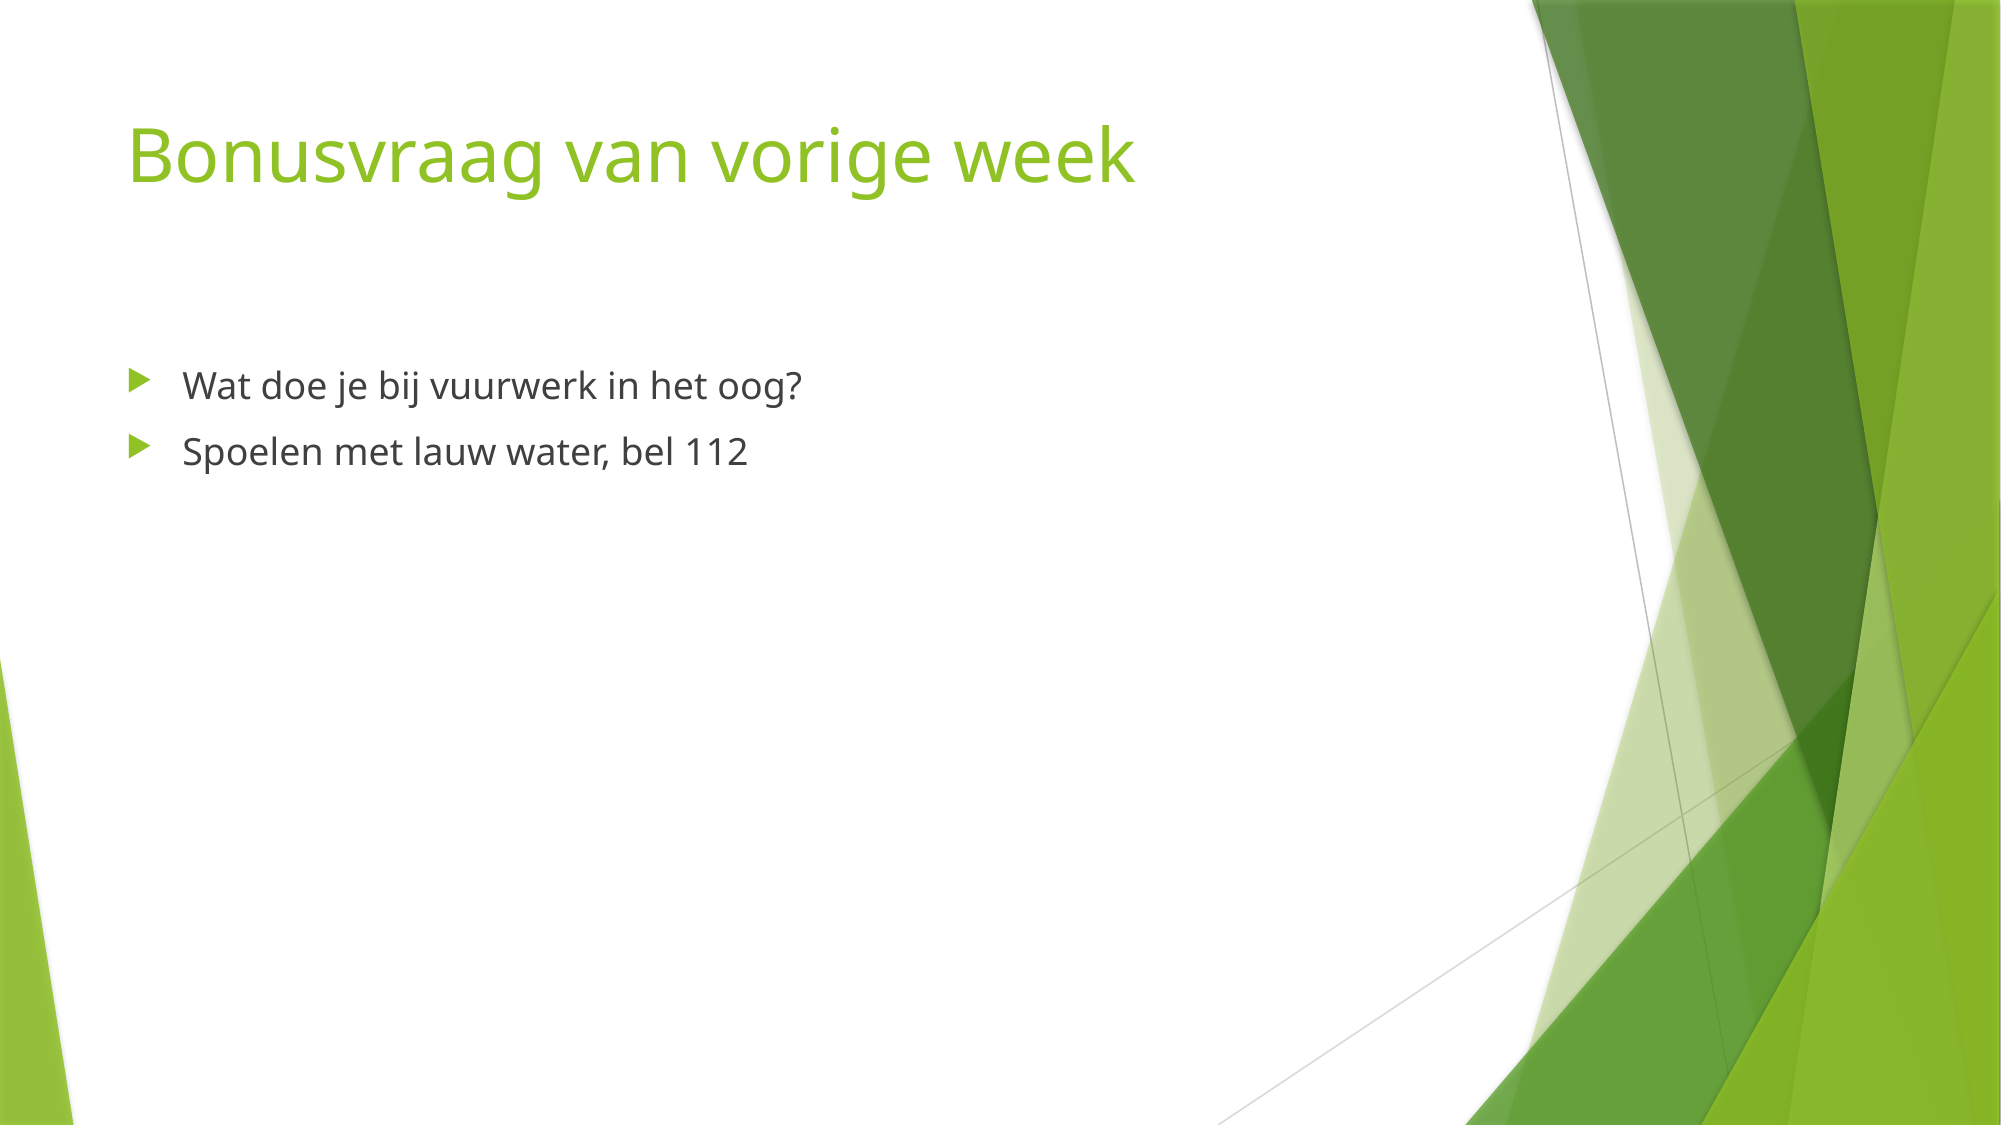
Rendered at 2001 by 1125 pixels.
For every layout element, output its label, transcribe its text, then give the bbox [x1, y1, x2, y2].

list Wat doe je bij vuurwerk in het oog? Spoelen met lauw water, bel 112 [111, 354, 1522, 992]
title Bonusvraag van vorige week [111, 99, 1522, 317]
